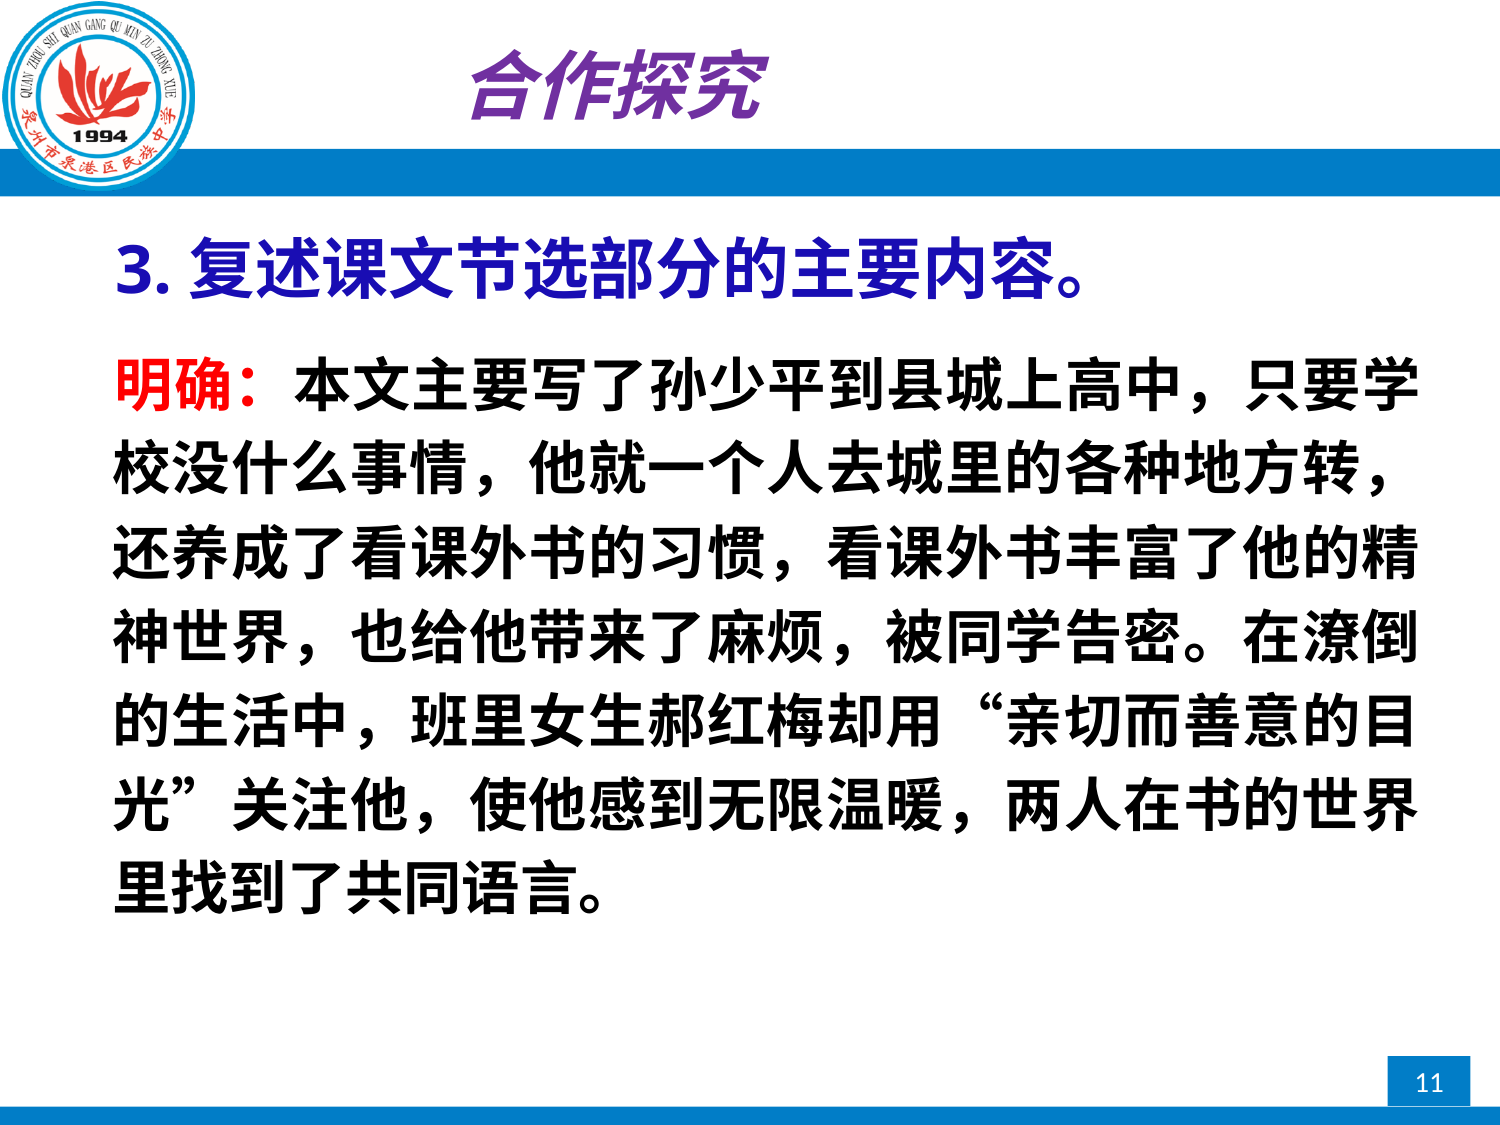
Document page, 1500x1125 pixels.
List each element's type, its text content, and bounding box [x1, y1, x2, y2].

text_box 合作探究 [445, 30, 775, 136]
picture [161, 114, 195, 172]
picture [2, 1, 88, 86]
picture [15, 14, 181, 177]
list 明确：本文主要写了孙少平到县城上高中，只要学校没什么事情，他就一个人去城里的各种地方转，还养成了看课外书的习惯，看课外书丰富了他的精神世界，也给他带来了麻烦，被同学告密。在潦倒的生活中，班里女生郝红梅却用“亲切而善意的目光”关注他，使他感到无限温暖，两人在书的世界里找到了共同语言。 [41, 326, 1436, 1000]
picture [2, 107, 78, 191]
picture [9, 6, 189, 186]
title 3.复述课文节选部分的主要内容。 [100, 172, 1330, 326]
picture [110, 1, 195, 79]
